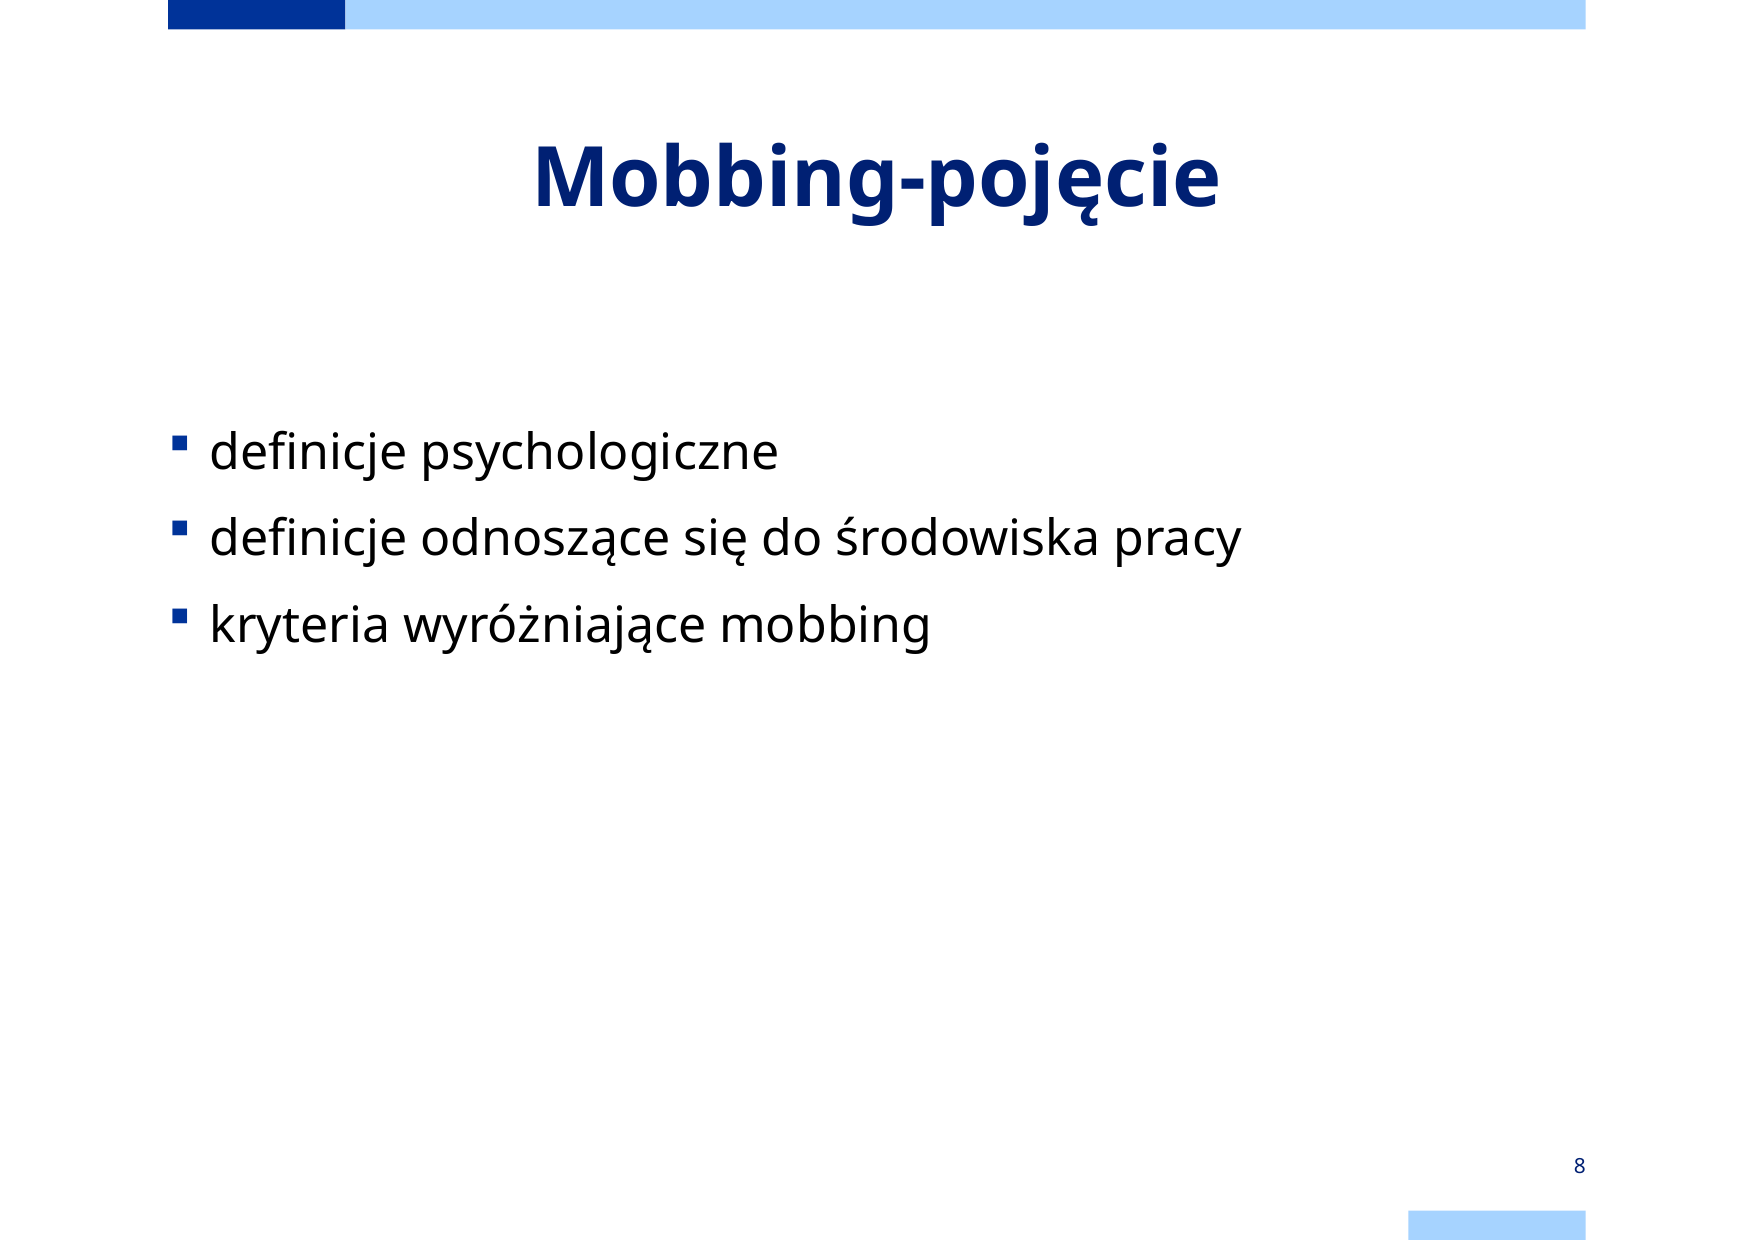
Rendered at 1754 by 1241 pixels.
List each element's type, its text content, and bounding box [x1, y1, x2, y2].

title Mobbing-pojęcie [168, 147, 1586, 325]
list definicje psychologiczne definicje odnoszące się do środowiska pracy kryteria wyróżniające mobbing [168, 419, 1586, 1093]
slide_number 8 [1408, 1151, 1586, 1182]
